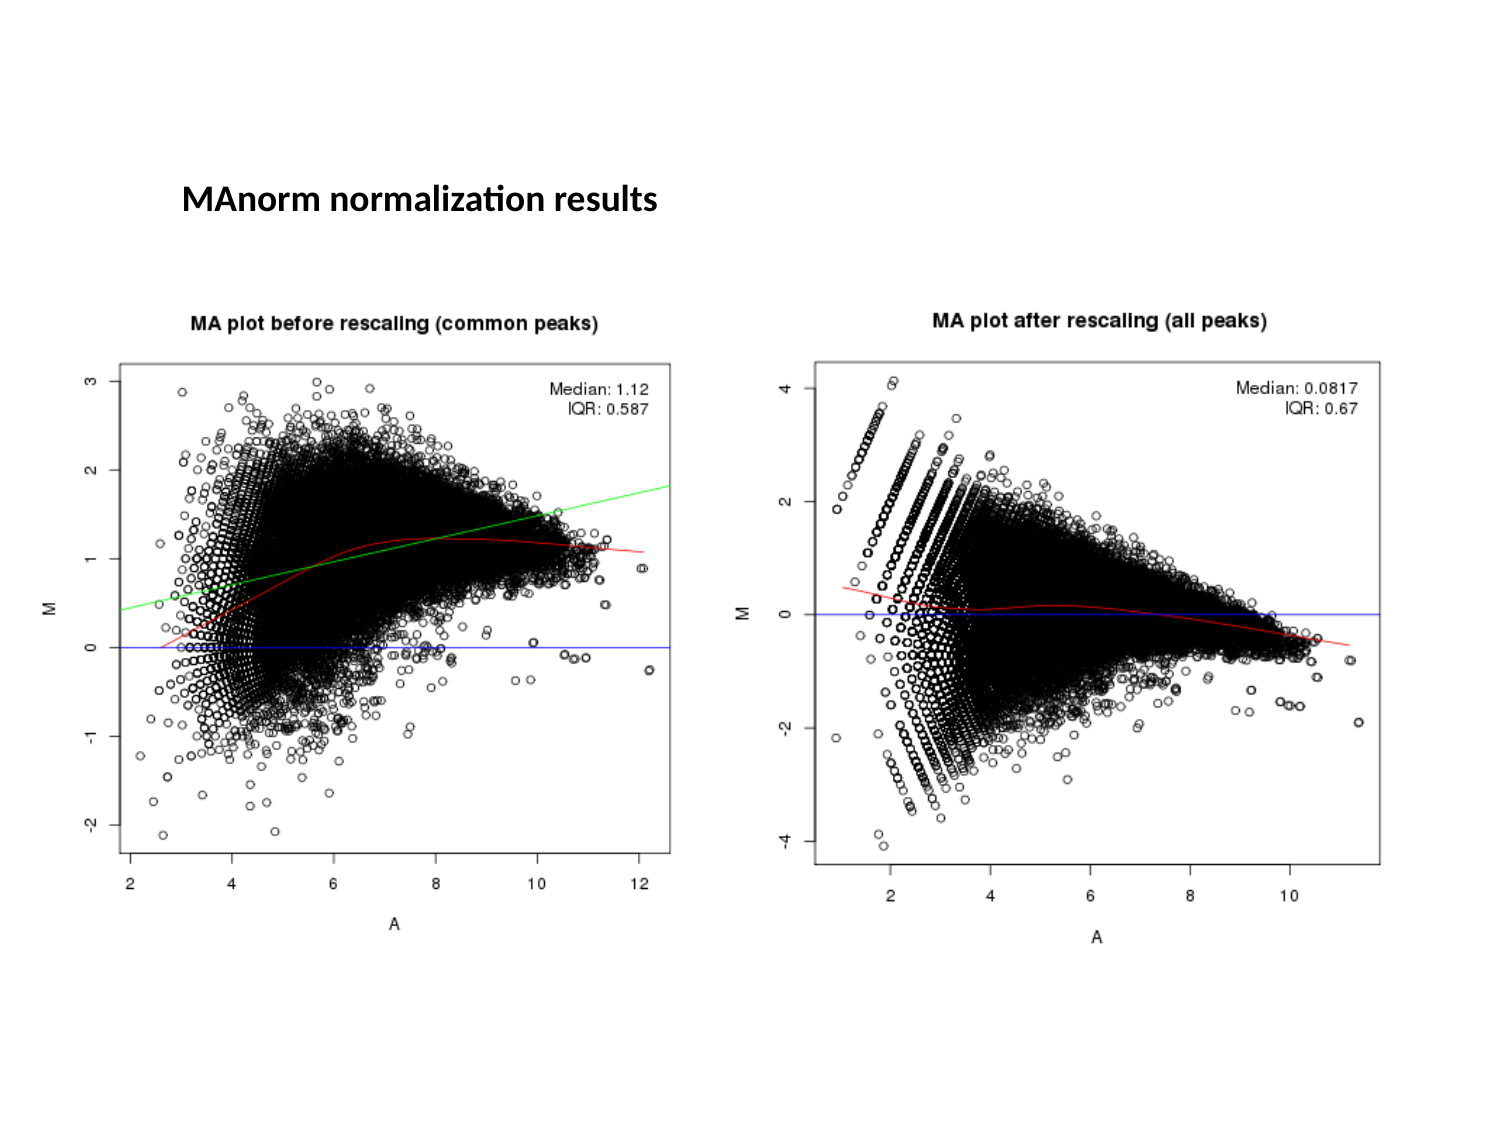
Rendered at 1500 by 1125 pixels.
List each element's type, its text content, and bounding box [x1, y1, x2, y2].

picture [37, 280, 713, 957]
text_box MAnorm normalization results [166, 166, 692, 227]
picture [730, 277, 1425, 971]
